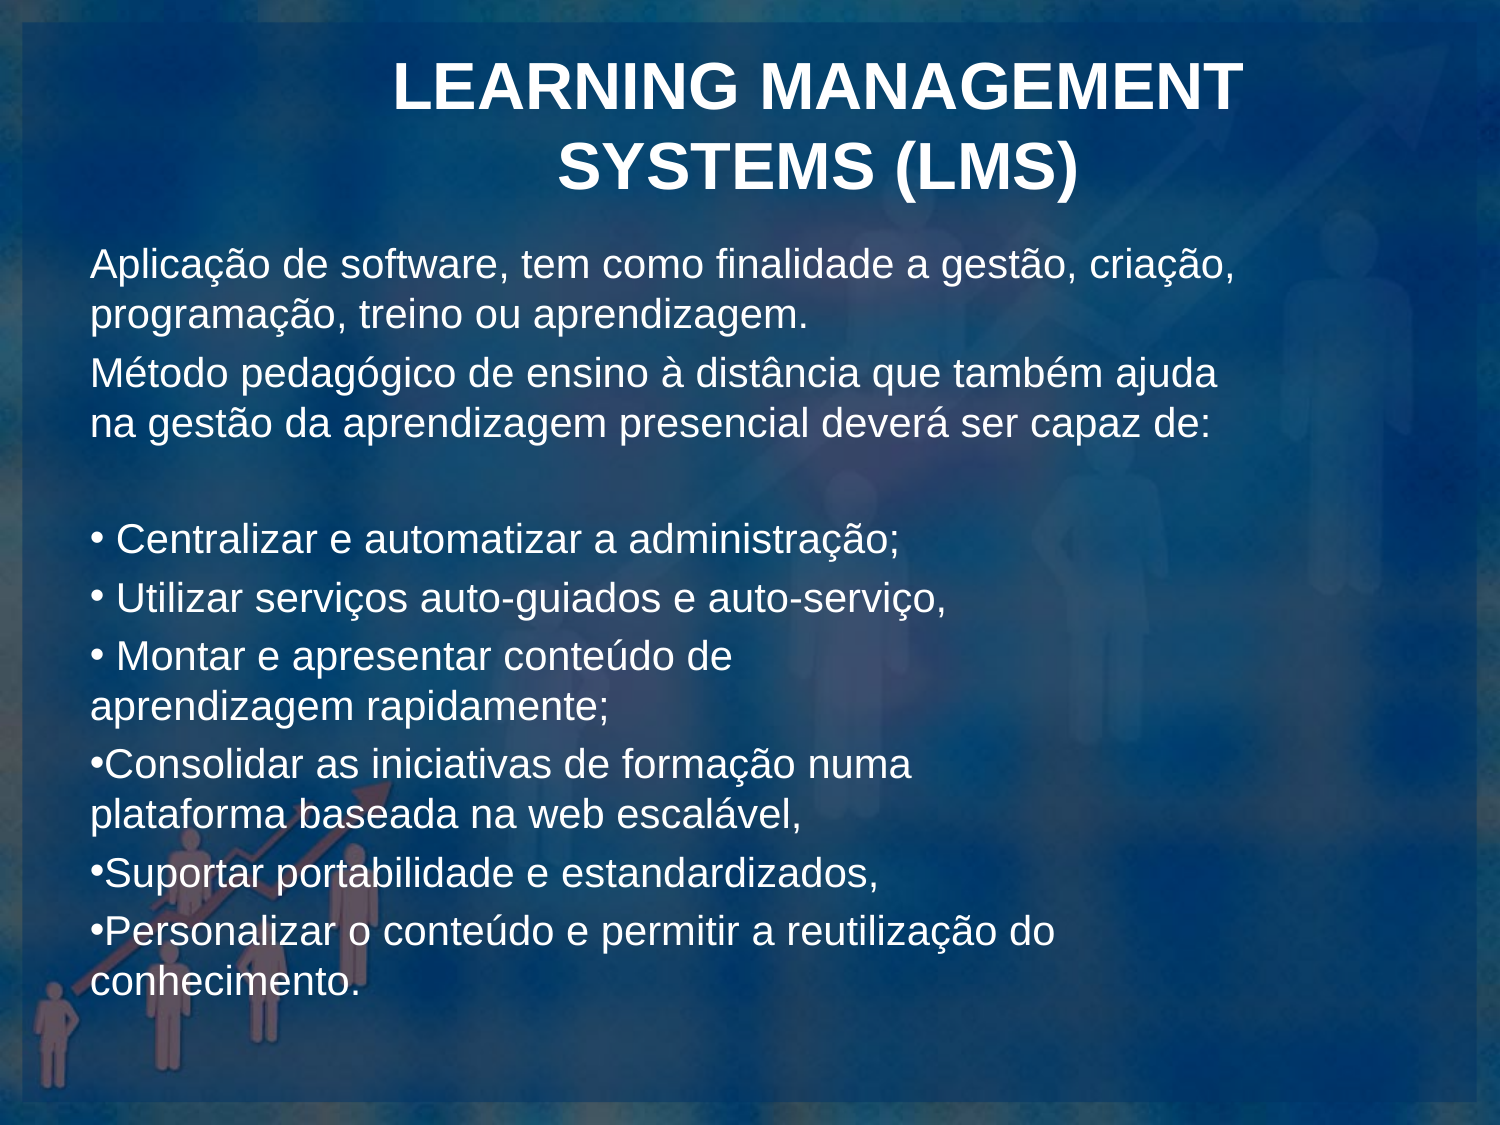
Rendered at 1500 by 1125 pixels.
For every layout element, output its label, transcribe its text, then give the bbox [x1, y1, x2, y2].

subtitle Aplicação de software, tem como finalidade a gestão, criação, programação, treino ou aprendizagem. Método pedagógico de ensino à distância que também ajuda na gestão da aprendizagem presencial deverá ser capaz de: Centralizar e automatizar a administração; Utilizar serviços auto-guiados e auto-serviço, Montar e apresentar conteúdo de aprendizagem rapidamente; Consolidar as iniciativas de formação numa plataforma baseada na web escalável, Suportar portabilidade e estandardizados, Personalizar o conteúdo e permitir a reutilização do conhecimento. [74, 229, 1275, 926]
title LEARNING MANAGEMENT SYSTEMS (LMS) [218, 49, 1419, 291]
picture [0, 0, 1500, 1125]
